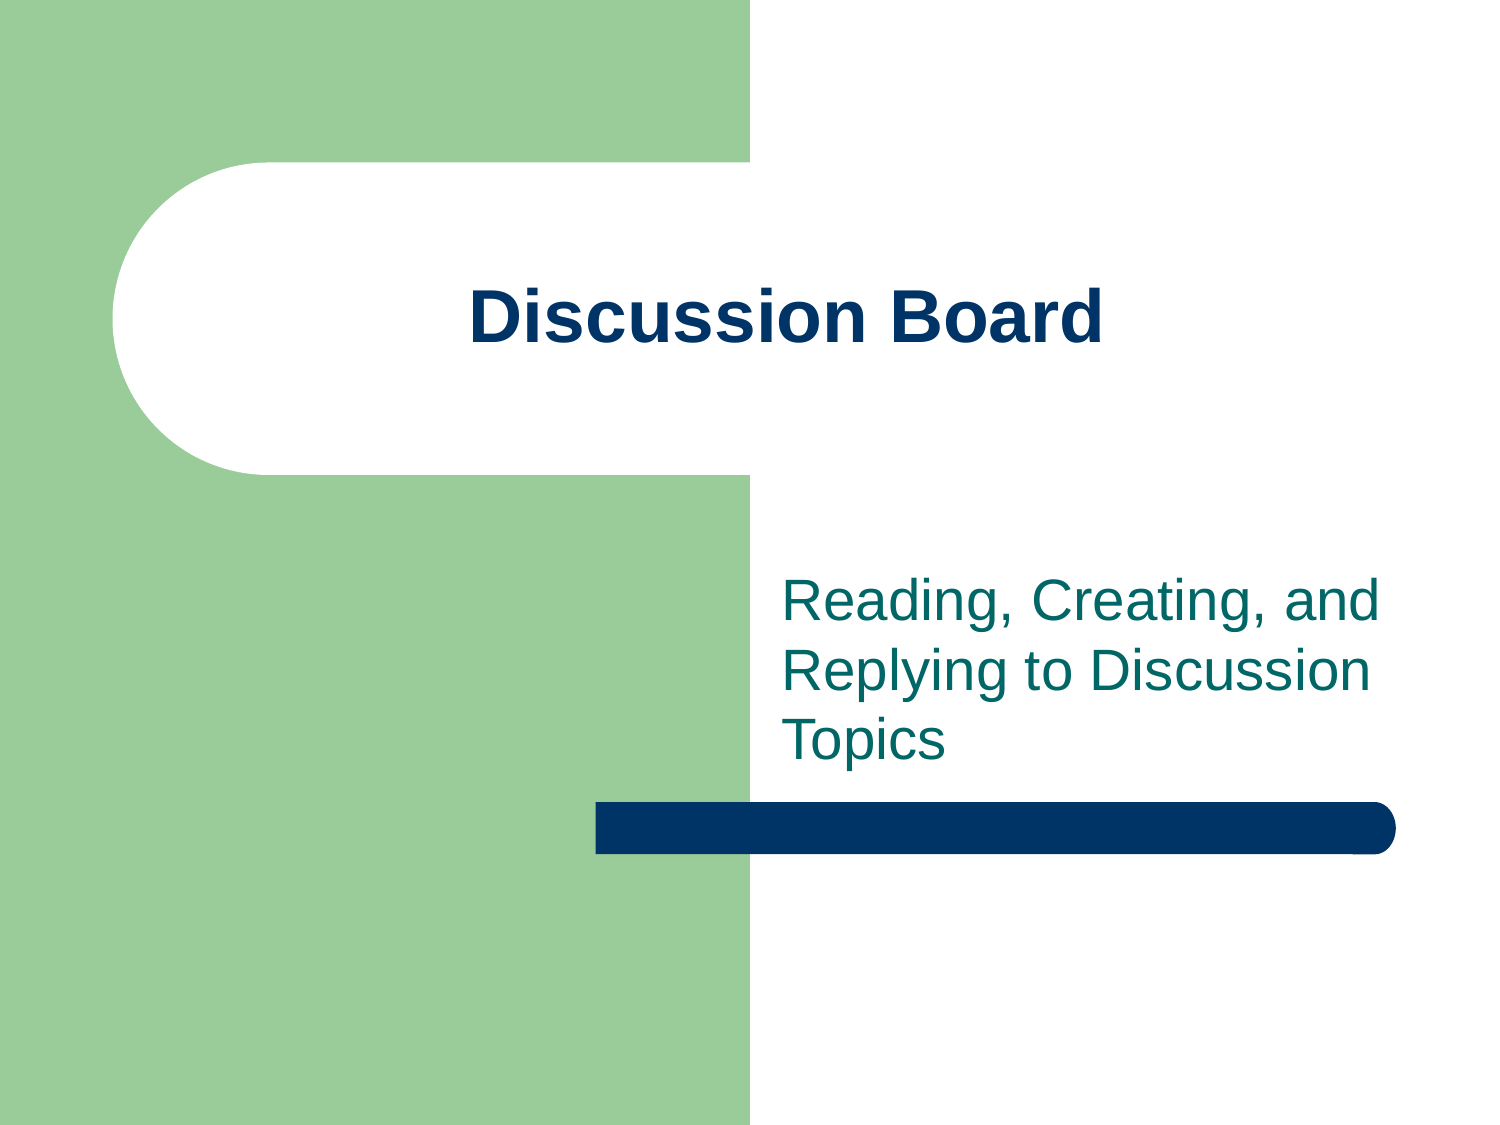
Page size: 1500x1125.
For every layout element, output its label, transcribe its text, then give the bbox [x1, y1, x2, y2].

title Discussion Board [112, 162, 1463, 476]
subtitle Reading, Creating, and Replying to Discussion Topics [766, 479, 1426, 780]
